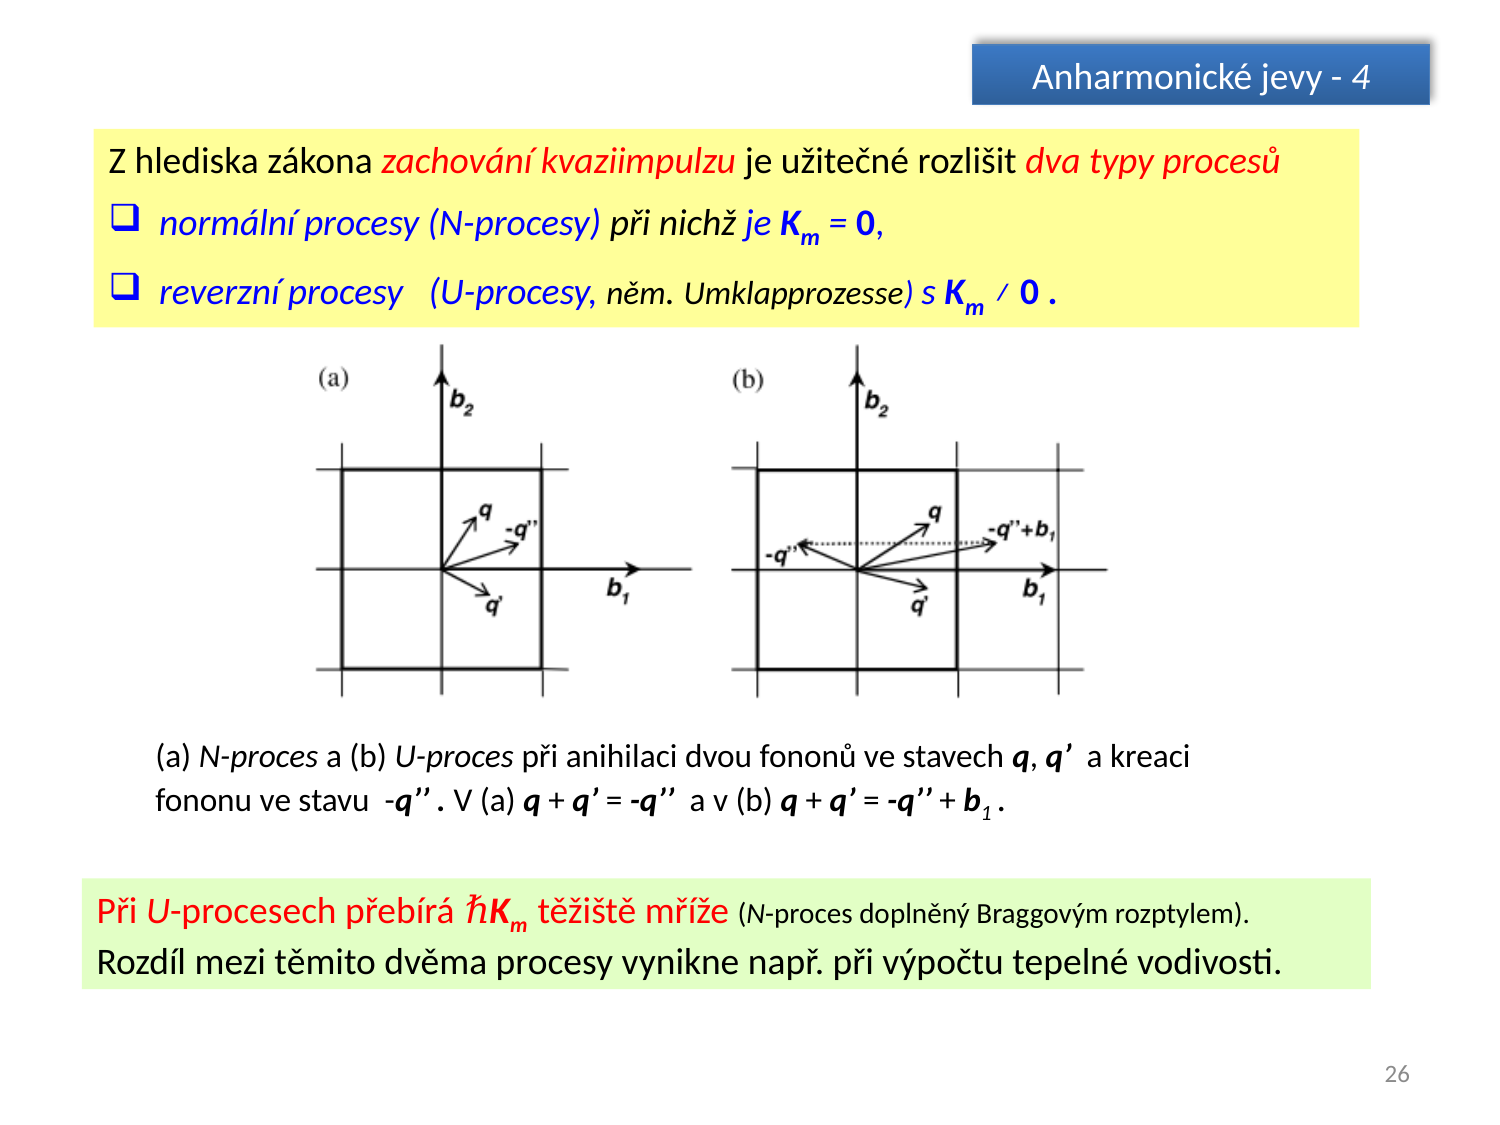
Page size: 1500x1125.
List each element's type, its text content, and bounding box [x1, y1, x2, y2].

text_box Při U-procesech přebírá ℏKm těžiště mříže (N-proces doplněný Braggovým rozptylem). Rozdíl mezi těmito dvěma procesy vynikne např. při výpočtu tepelné vodivosti. [81, 878, 1371, 990]
picture [245, 327, 1147, 715]
text_box Z hlediska zákona zachování kvaziimpulzu je užitečné rozlišit dva typy procesů normální procesy (N-procesy) při nichž je Km = 0, reverzní procesy (U-procesy, něm. Umklapprozesse) s Km ≠ 0 . [93, 128, 1360, 328]
slide_number 26 [1074, 1042, 1425, 1103]
text_box Anharmonické jevy - 4 [972, 44, 1430, 105]
text_box (a) N-proces a (b) U-proces při anihilaci dvou fononů ve stavech q, q’ a kreaci fononu ve stavu -q’’ . V (a) q + q’ = -q’’ a v (b) q + q’ = -q’’ + b1 . [140, 726, 1266, 833]
